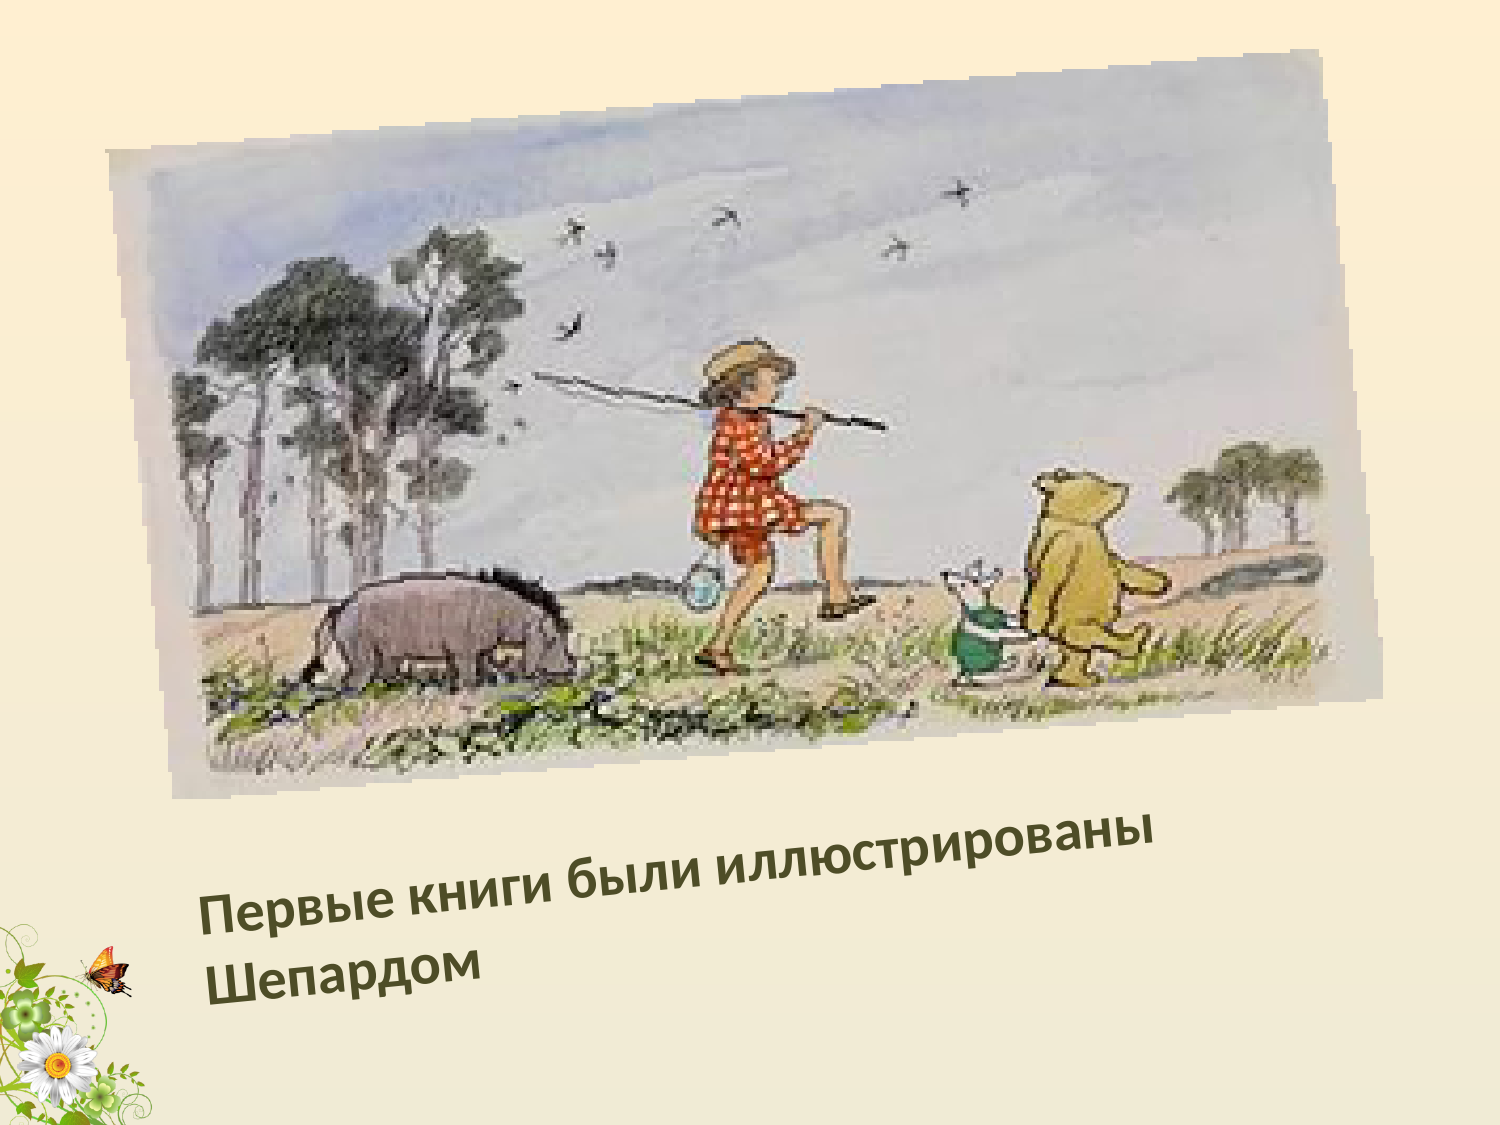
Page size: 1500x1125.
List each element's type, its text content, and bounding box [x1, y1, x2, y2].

text_box Первые книги были иллюстрированы Шепардом [179, 745, 1468, 1026]
picture [0, 924, 153, 1125]
picture [105, 46, 1383, 799]
